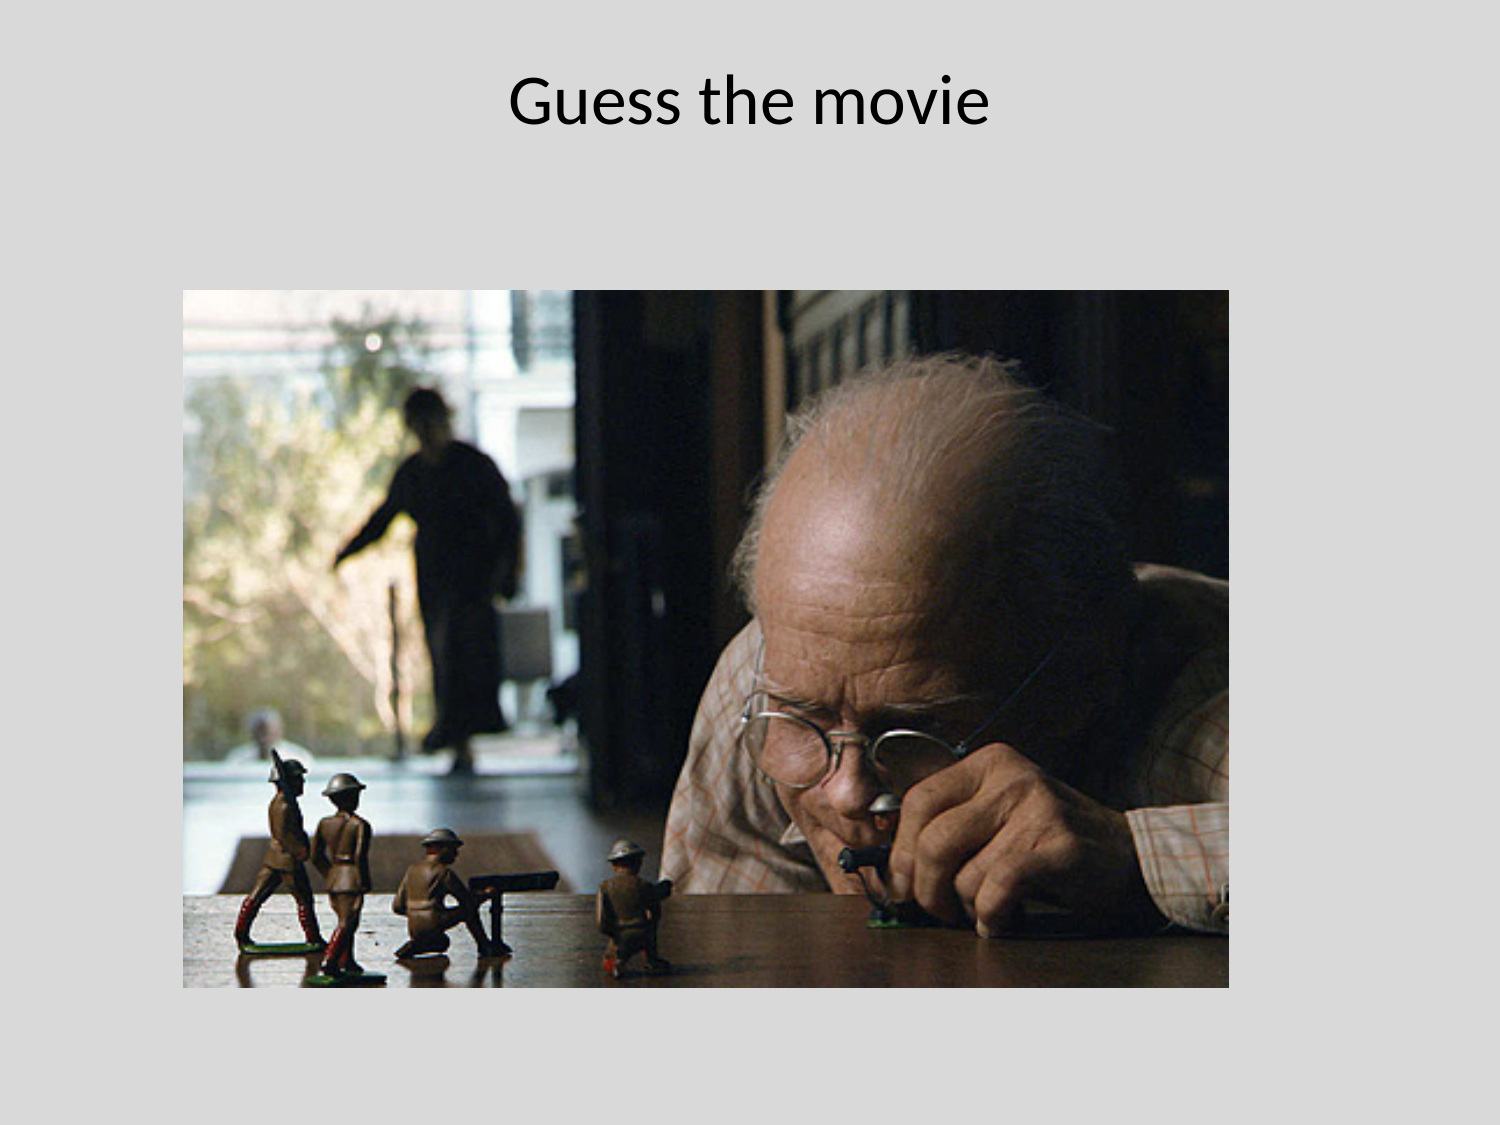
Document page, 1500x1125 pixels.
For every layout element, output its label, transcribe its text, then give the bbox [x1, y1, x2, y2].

title Guess the movie [75, 45, 1425, 233]
picture [182, 290, 1229, 988]
